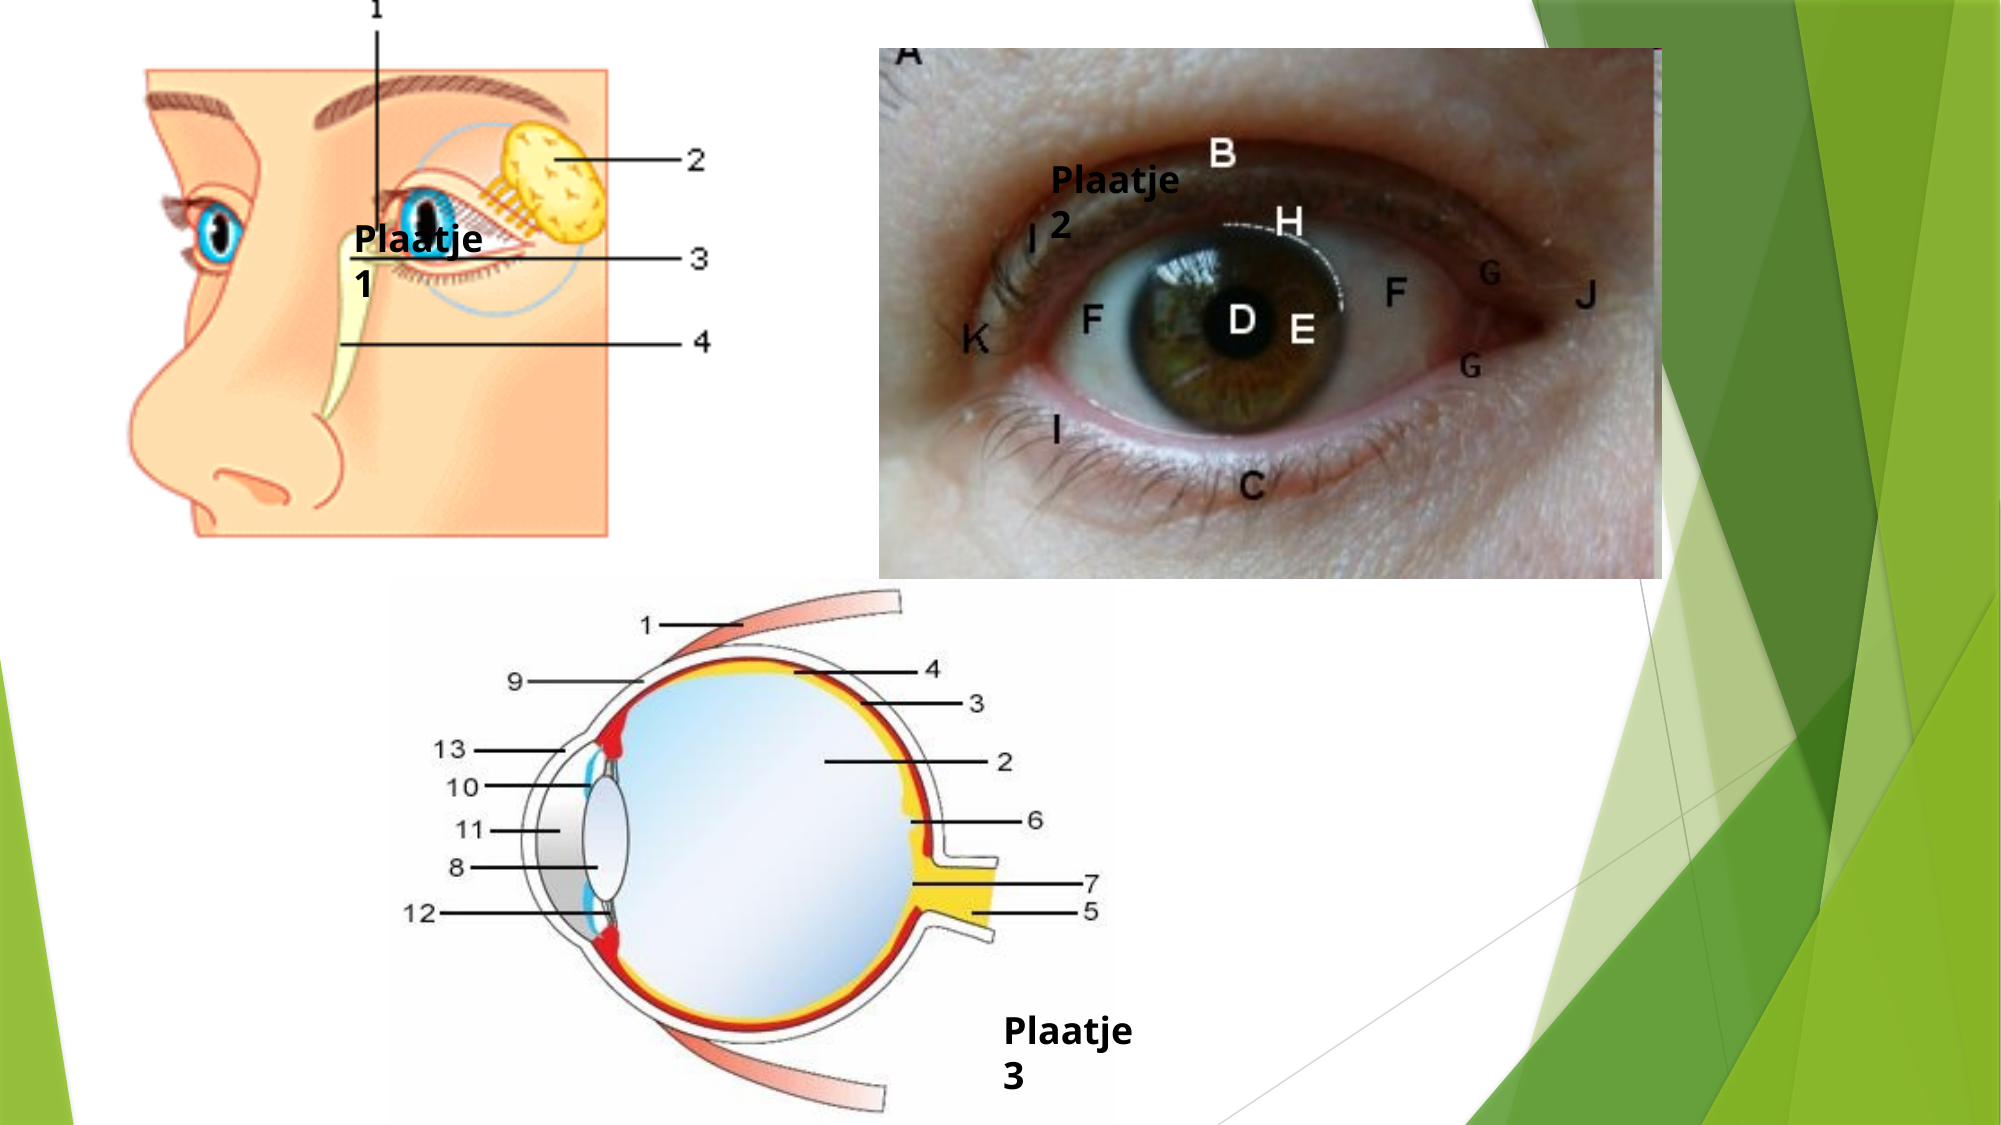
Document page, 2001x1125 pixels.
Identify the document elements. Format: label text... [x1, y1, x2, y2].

text_box Plaatje 3 [1119, 999, 1178, 1105]
picture [388, 47, 1663, 1125]
picture [115, 0, 753, 545]
